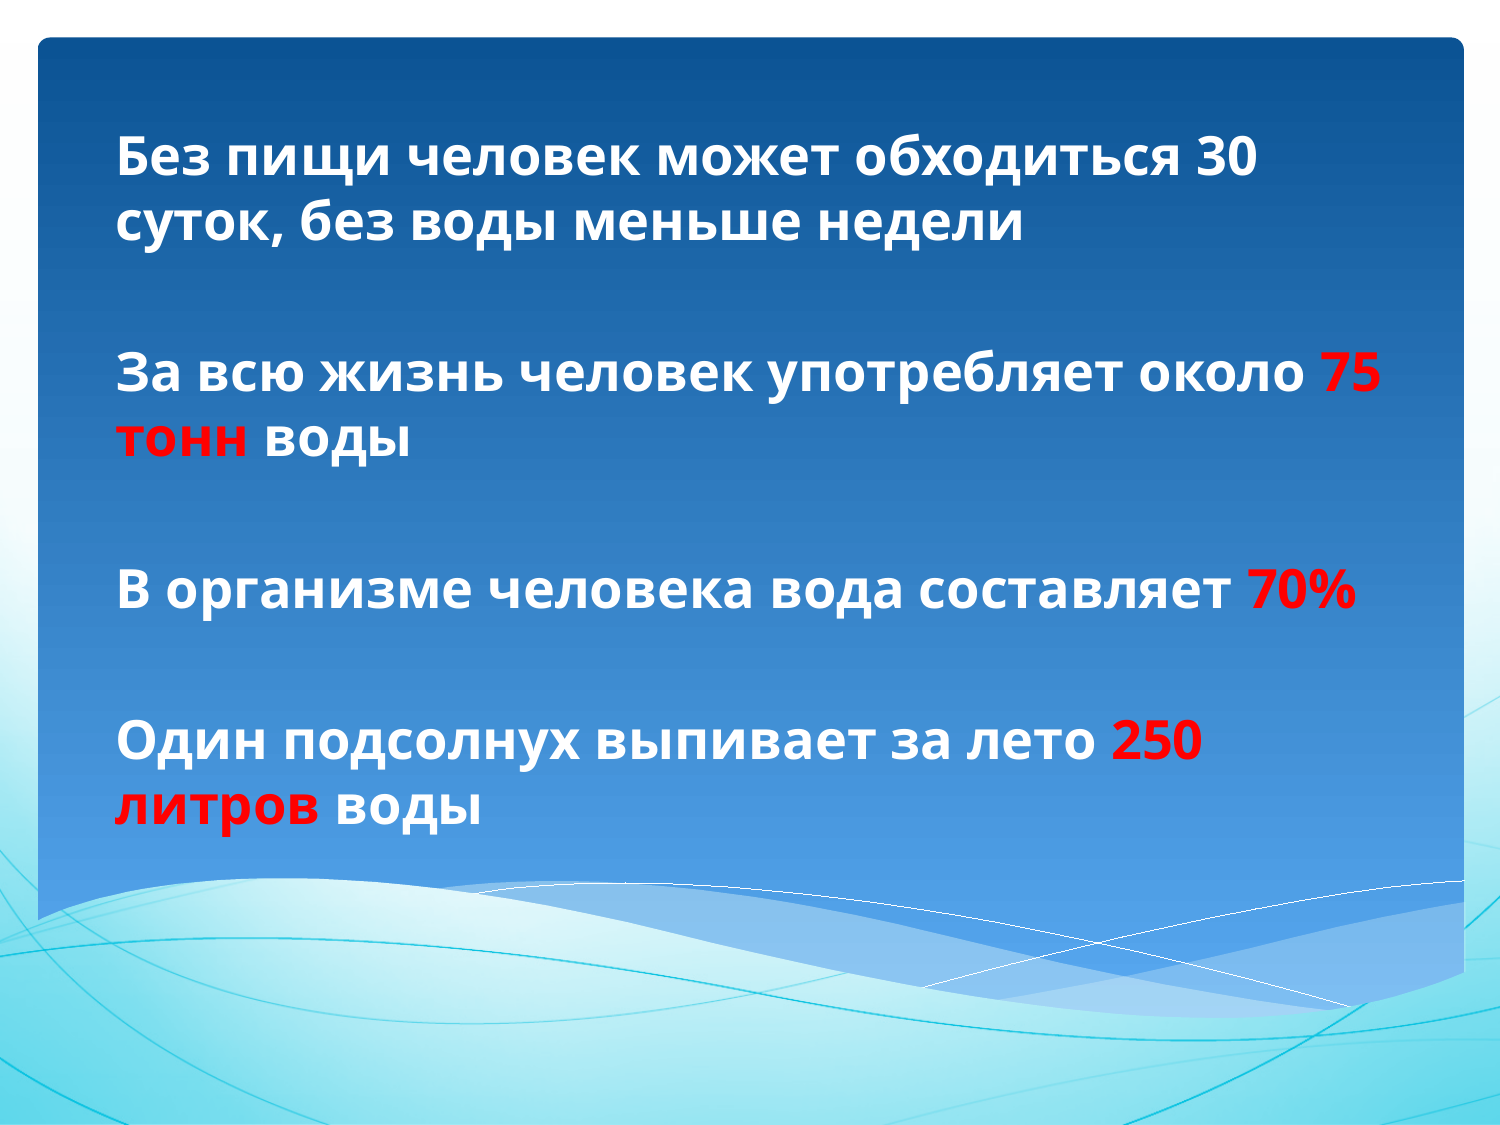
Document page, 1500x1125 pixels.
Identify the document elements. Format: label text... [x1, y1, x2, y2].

subtitle Без пищи человек может обходиться 30 суток, без воды меньше недели За всю жизнь человек употребляет около 75 тонн воды В организме человека вода составляет 70% Один подсолнух выпивает за лето 250 литров воды [100, 113, 1412, 858]
